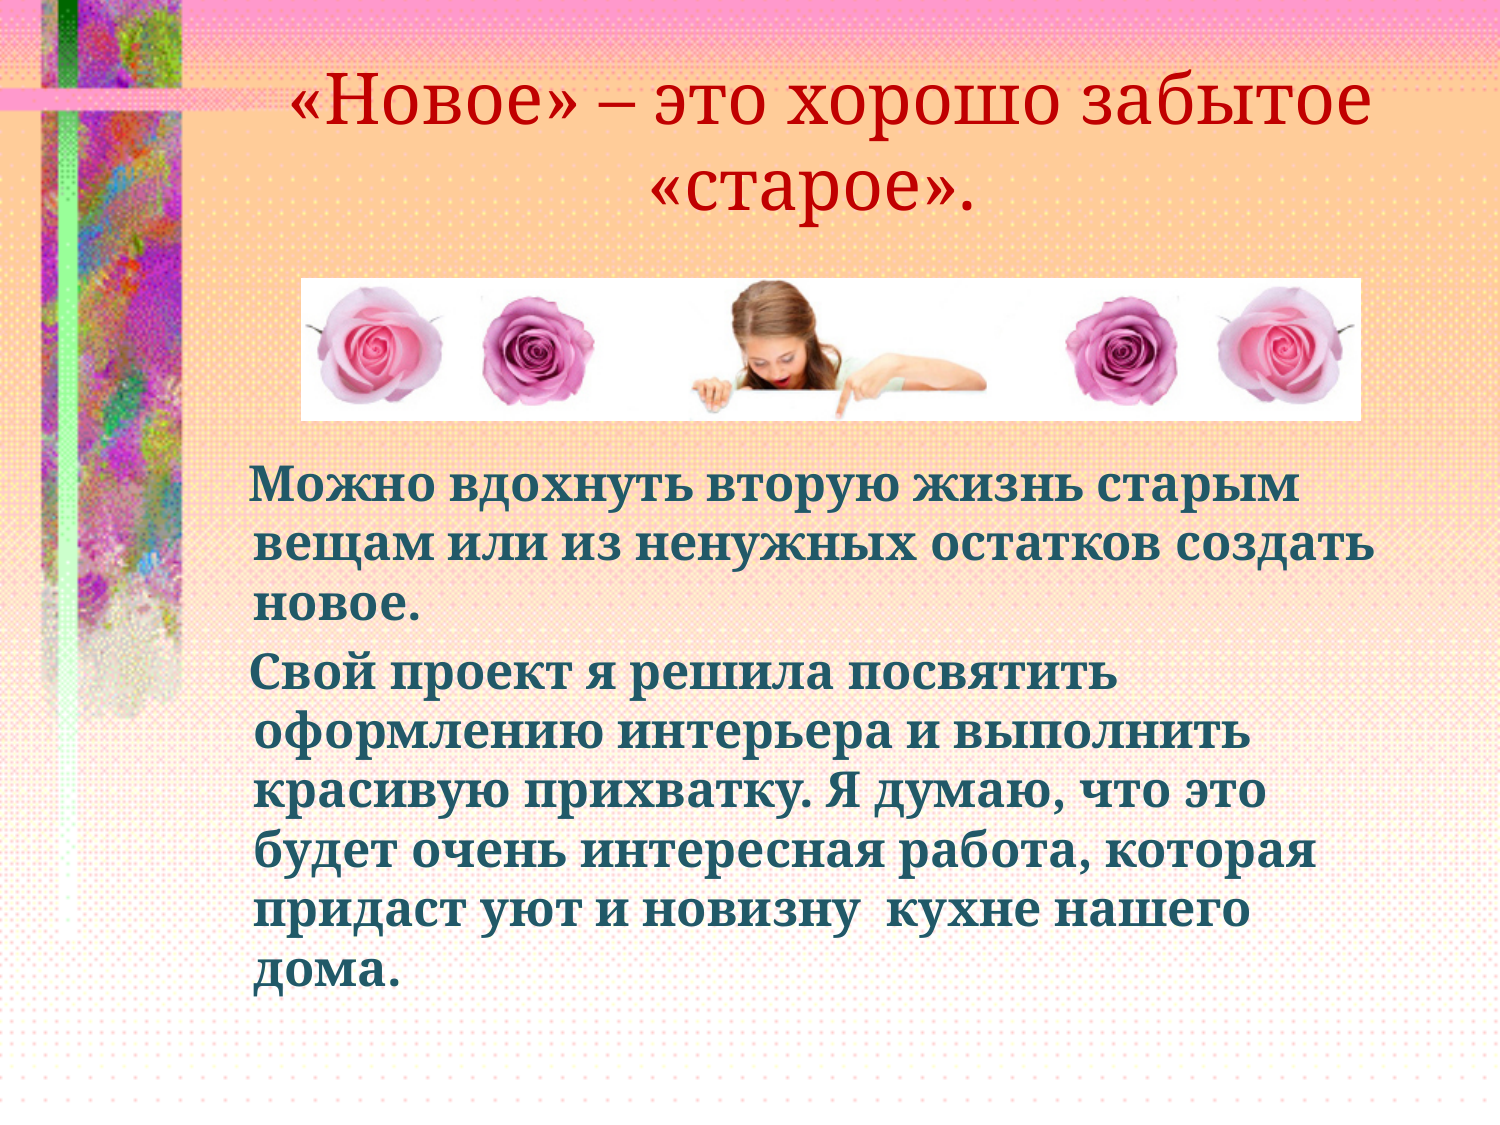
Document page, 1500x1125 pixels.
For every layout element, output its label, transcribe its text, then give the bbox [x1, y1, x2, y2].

title «Новое» – это хорошо забытое «старое». [218, 45, 1425, 233]
list Можно вдохнуть вторую жизнь старым вещам или из ненужных остатков создать новое. Свой проект я решила посвятить оформлению интерьера и выполнить красивую прихватку. Я думаю, что это будет очень интересная работа, которая придаст уют и новизну кухне нашего дома. [183, 444, 1425, 1005]
picture [0, 0, 1500, 1125]
